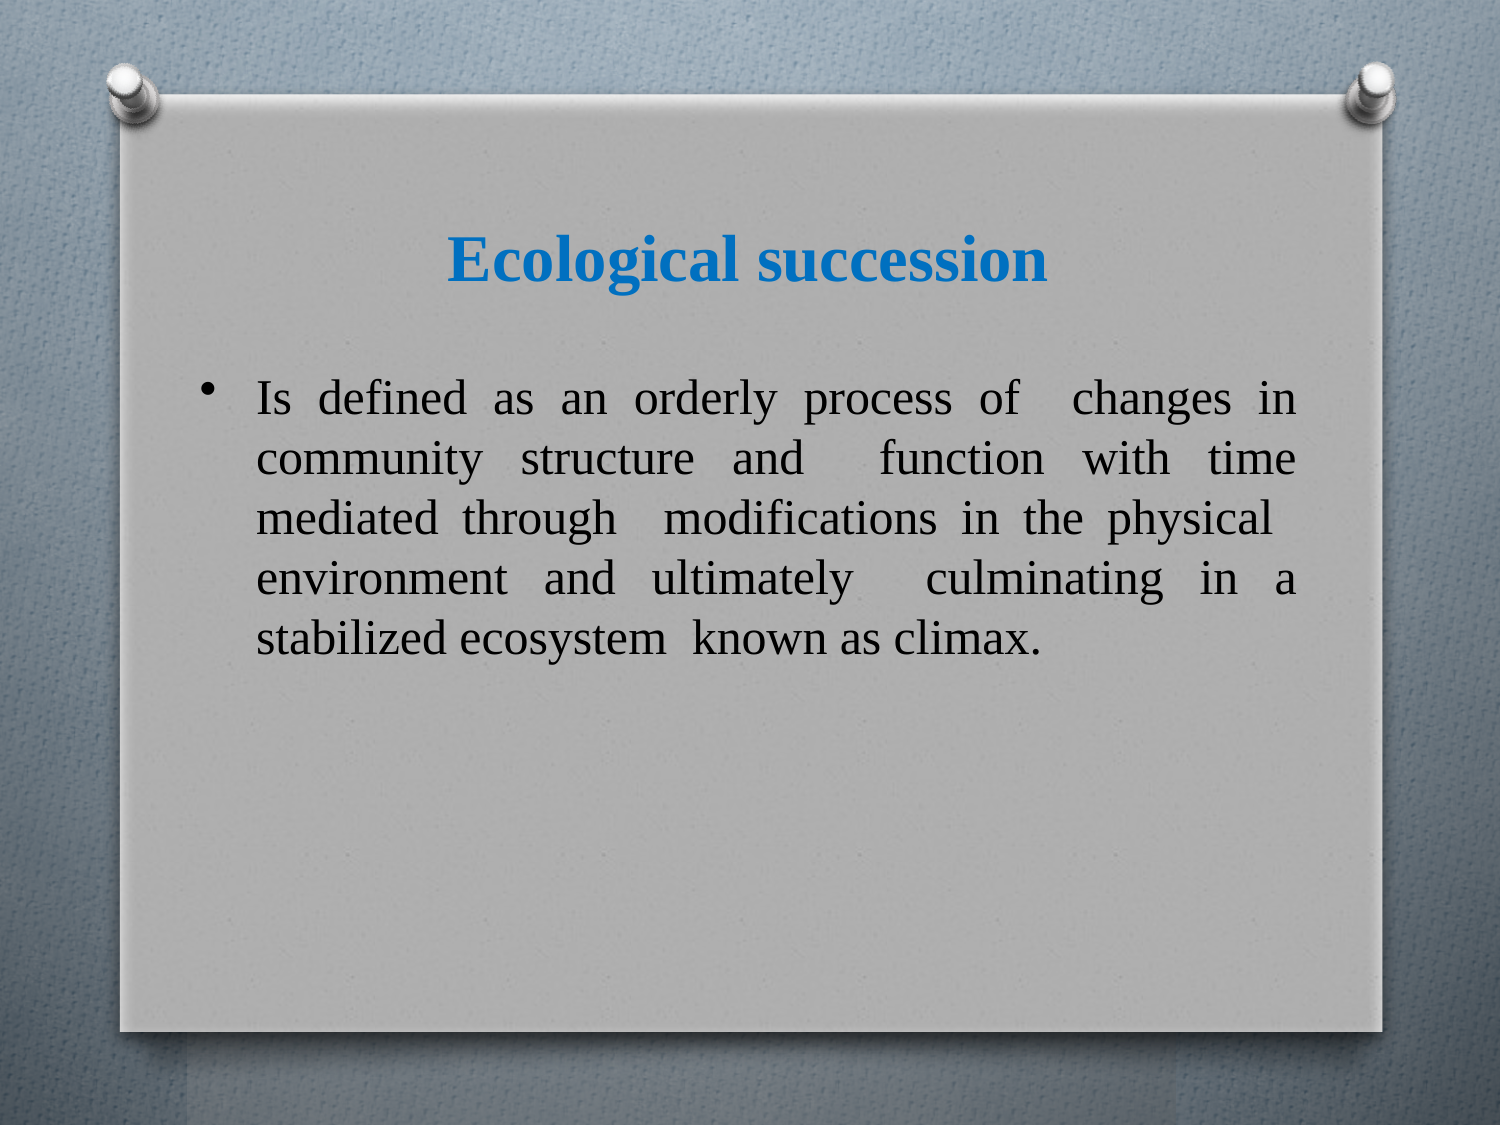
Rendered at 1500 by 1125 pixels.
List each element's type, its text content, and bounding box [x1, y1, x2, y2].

text_box Is defined as an orderly process of changes in community structure and function with time mediated through modifications in the physical environment and ultimately culminating in a stabilized ecosystem known as climax. [197, 362, 1298, 665]
picture [1317, 35, 1439, 156]
picture [75, 29, 198, 153]
title Ecological succession [258, 158, 1237, 349]
